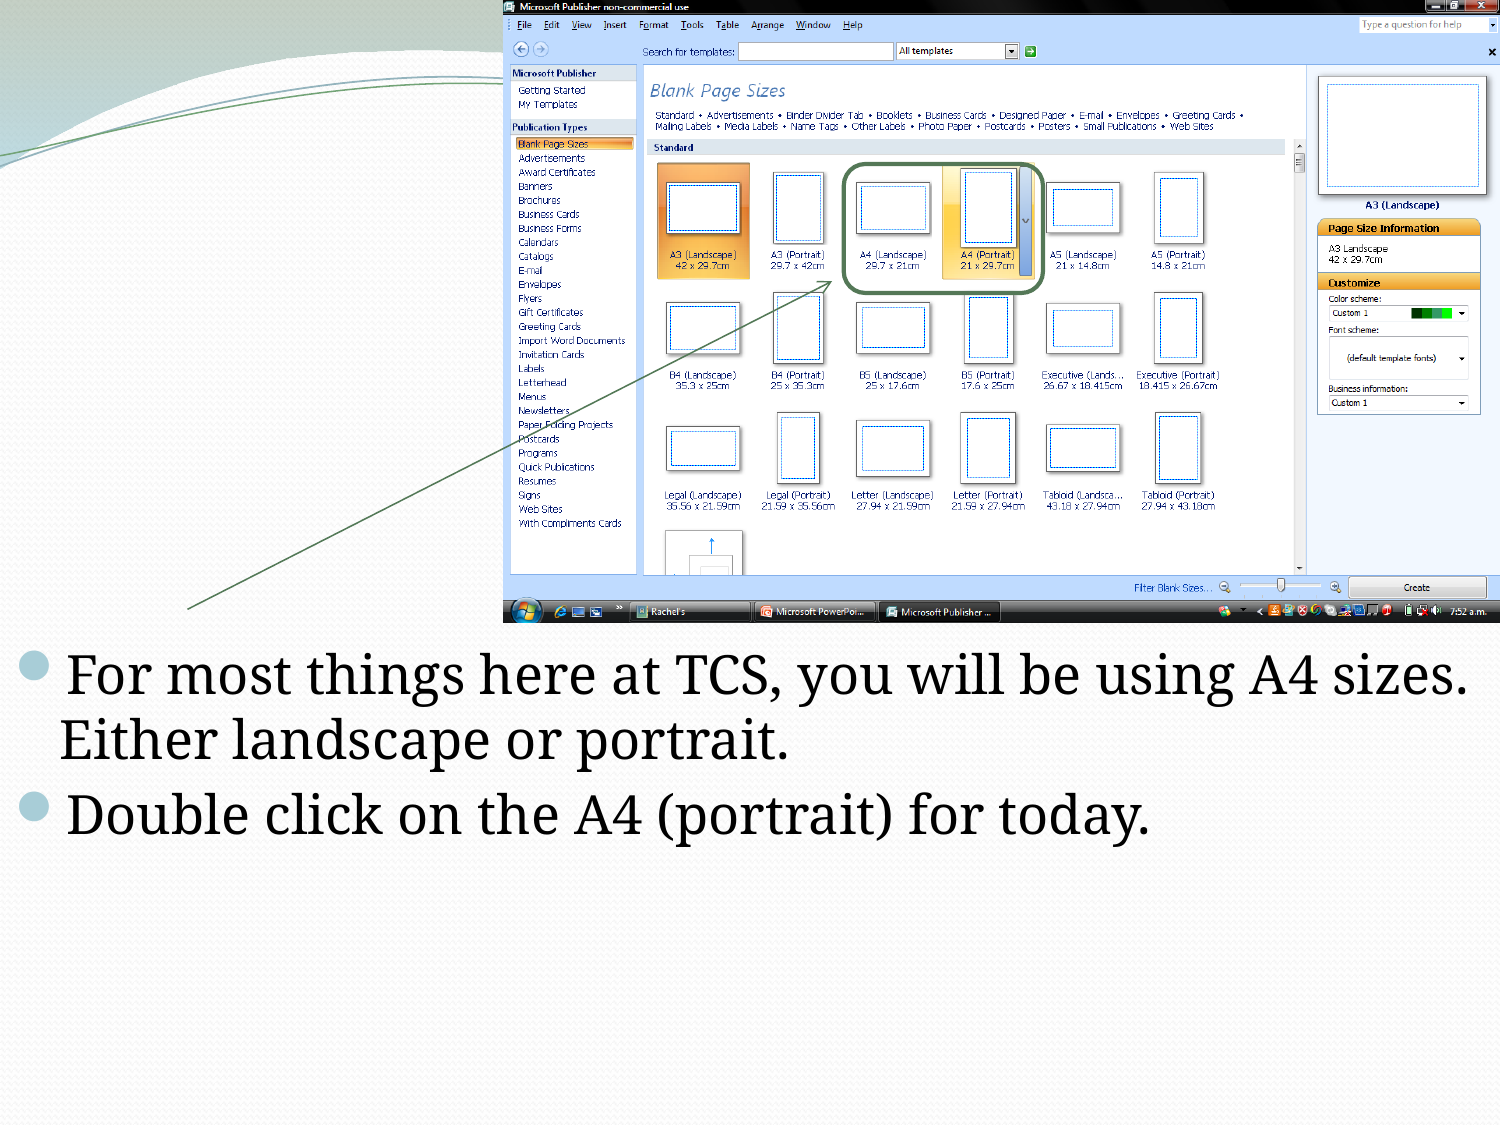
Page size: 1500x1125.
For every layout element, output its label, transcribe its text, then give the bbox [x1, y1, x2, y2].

picture [503, 0, 1500, 623]
list For most things here at TCS, you will be using A4 sizes. Either landscape or portrait. Double click on the A4 (portrait) for today. [0, 632, 1500, 1125]
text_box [187, 280, 833, 610]
